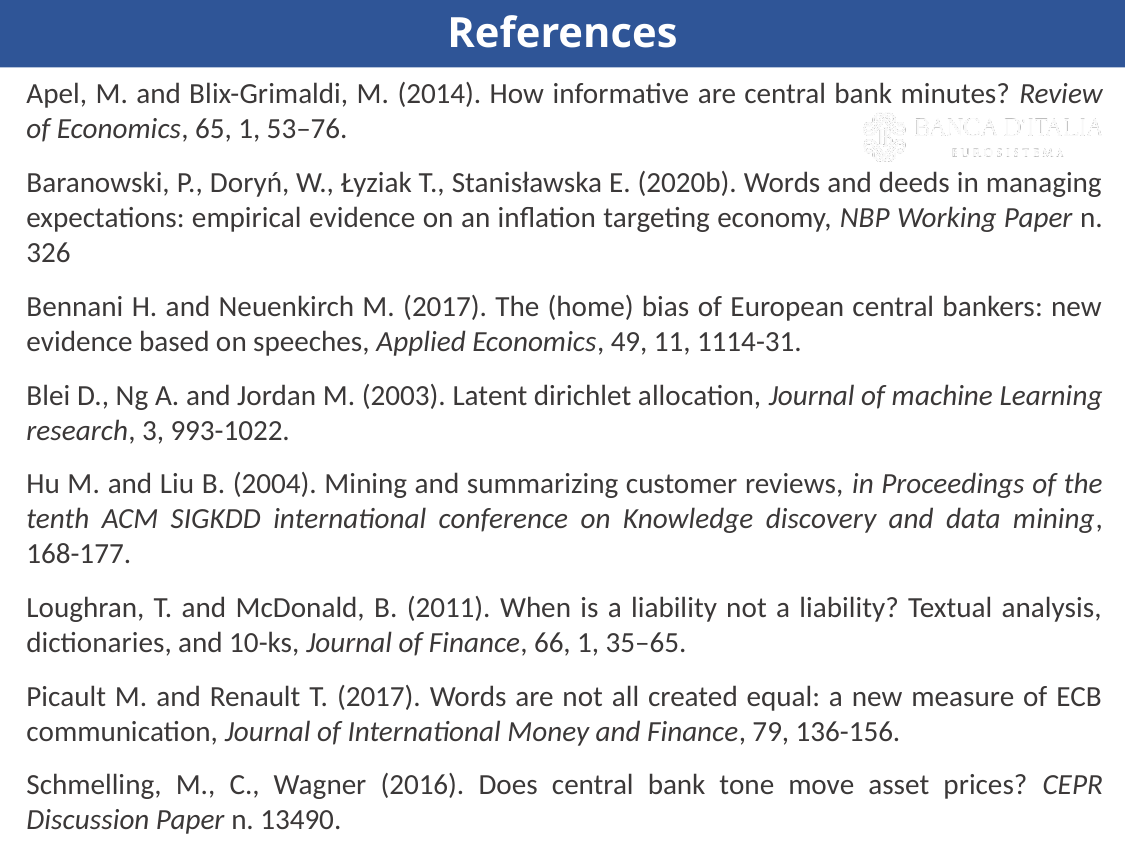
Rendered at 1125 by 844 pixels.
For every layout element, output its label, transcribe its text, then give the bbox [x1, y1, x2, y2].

text_box Apel, M. and Blix-Grimaldi, M. (2014). How informative are central bank minutes? Review of Economics, 65, 1, 53–76. Baranowski, P., Doryń, W., Łyziak T., Stanisławska E. (2020b). Words and deeds in managing expectations: empirical evidence on an inflation targeting economy, NBP Working Paper n. 326 Bennani H. and Neuenkirch M. (2017). The (home) bias of European central bankers: new evidence based on speeches, Applied Economics, 49, 11, 1114-31. Blei D., Ng A. and Jordan M. (2003). Latent dirichlet allocation, Journal of machine Learning research, 3, 993-1022. Hu M. and Liu B. (2004). Mining and summarizing customer reviews, in Proceedings of the tenth ACM SIGKDD international conference on Knowledge discovery and data mining, 168-177. Loughran, T. and McDonald, B. (2011). When is a liability not a liability? Textual analysis, dictionaries, and 10-ks, Journal of Finance, 66, 1, 35–65. Picault M. and Renault T. (2017). Words are not all created equal: a new measure of ECB communication, Journal of International Money and Finance, 79, 136-156. Schmelling, M., C., Wagner (2016). Does central bank tone move asset prices? CEPR Discussion Paper n. 13490. [11, 67, 1118, 843]
picture [863, 112, 1102, 162]
title References [0, 0, 1125, 68]
